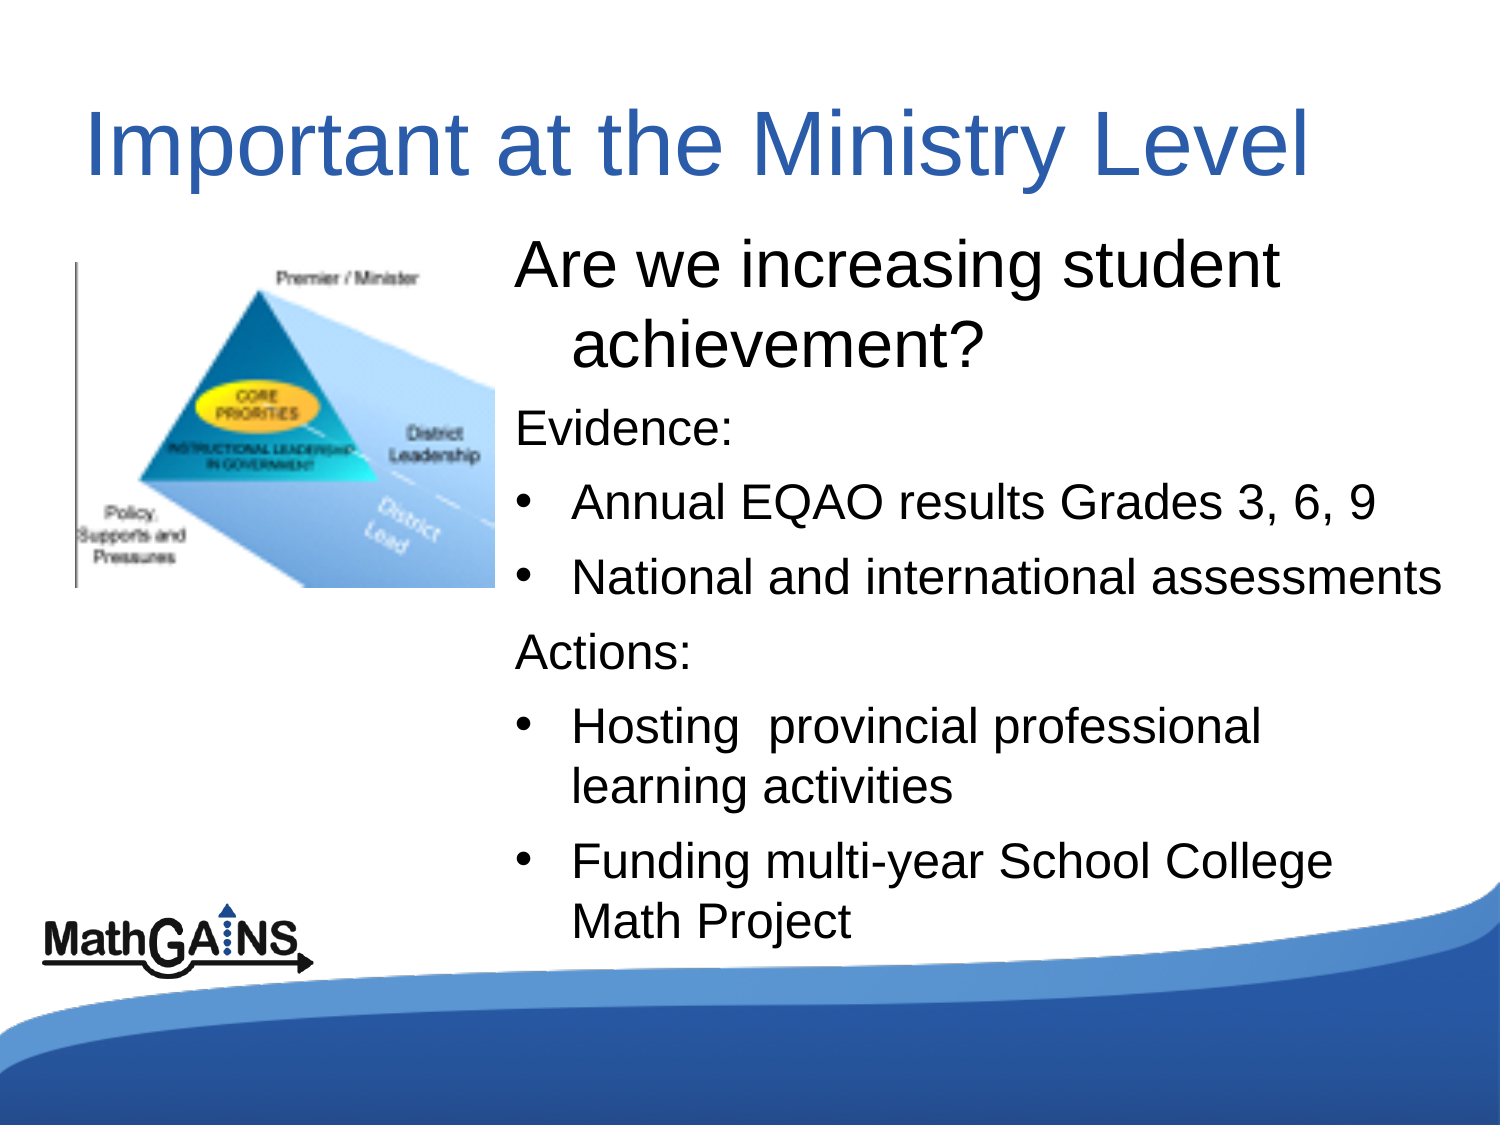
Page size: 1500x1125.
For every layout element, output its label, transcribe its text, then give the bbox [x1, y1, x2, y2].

list Are we increasing student achievement? Evidence: Annual EQAO results Grades 3, 6, 9 National and international assessments Actions: Hosting provincial professional learning activities Funding multi-year School College Math Project [499, 211, 1463, 956]
picture [0, 878, 1500, 1125]
title Important at the Ministry Level [74, 14, 1426, 263]
picture [74, 262, 495, 588]
